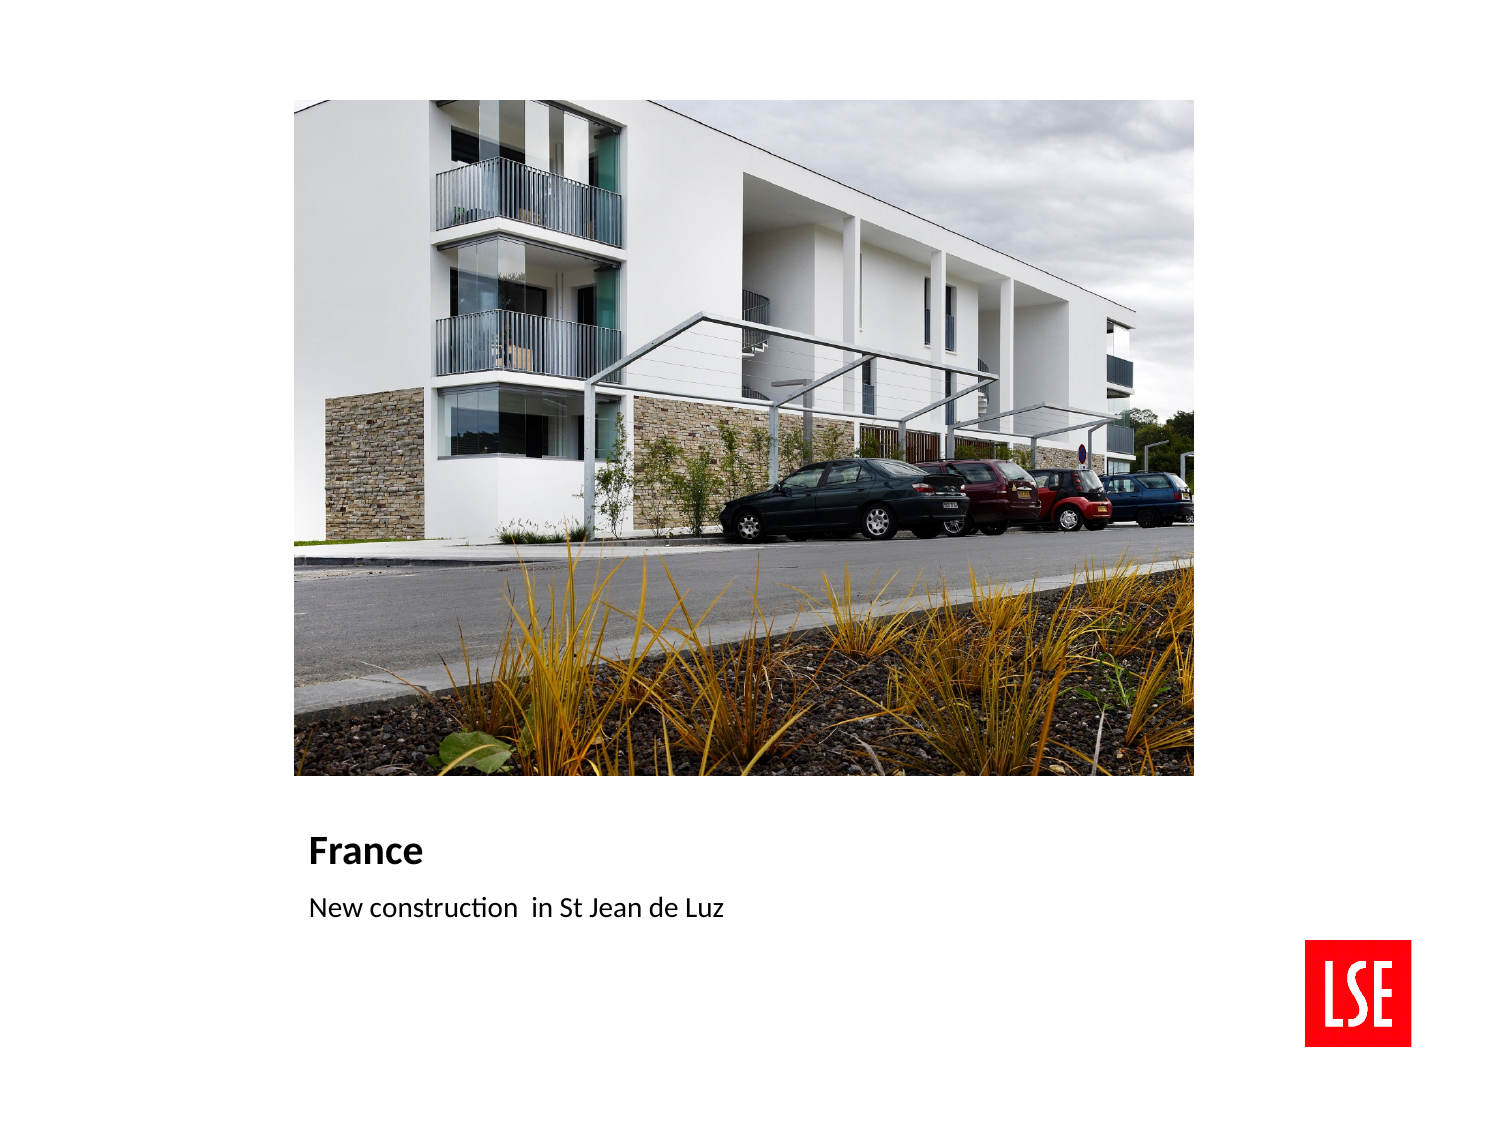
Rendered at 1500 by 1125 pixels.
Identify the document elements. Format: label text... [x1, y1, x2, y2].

picture [1304, 940, 1412, 1048]
list New construction in St Jean de Luz [294, 880, 1194, 1013]
title France [294, 787, 1194, 880]
picture [293, 100, 1195, 776]
